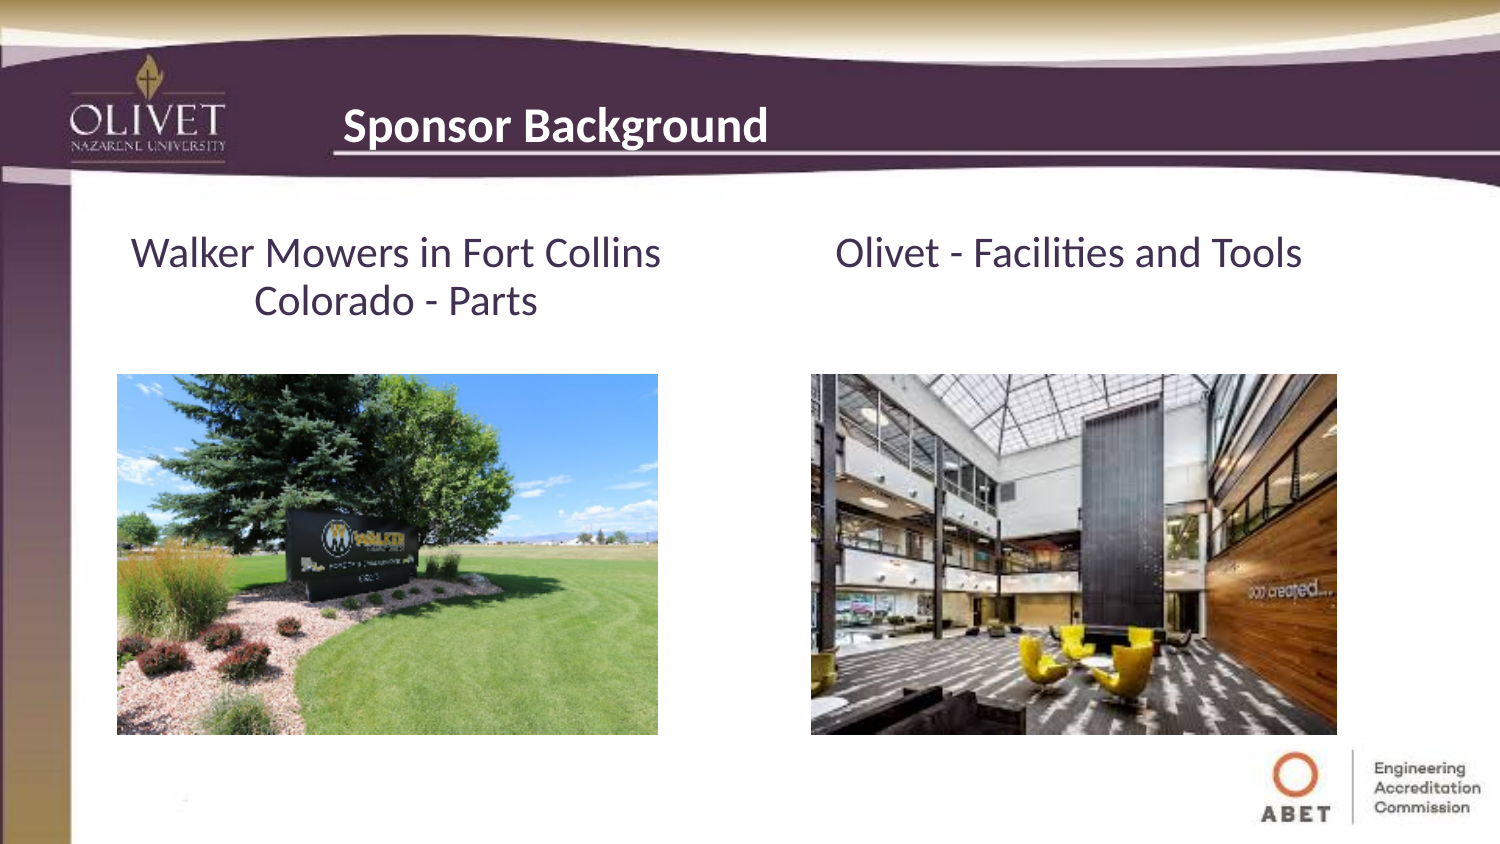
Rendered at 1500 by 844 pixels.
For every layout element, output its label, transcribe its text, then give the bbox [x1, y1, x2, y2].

list Olivet - Facilities and Tools [780, 224, 1367, 358]
picture [0, 0, 1500, 844]
title Sponsor Background [331, 44, 1397, 208]
list Walker Mowers in Fort Collins Colorado - Parts [103, 224, 690, 358]
